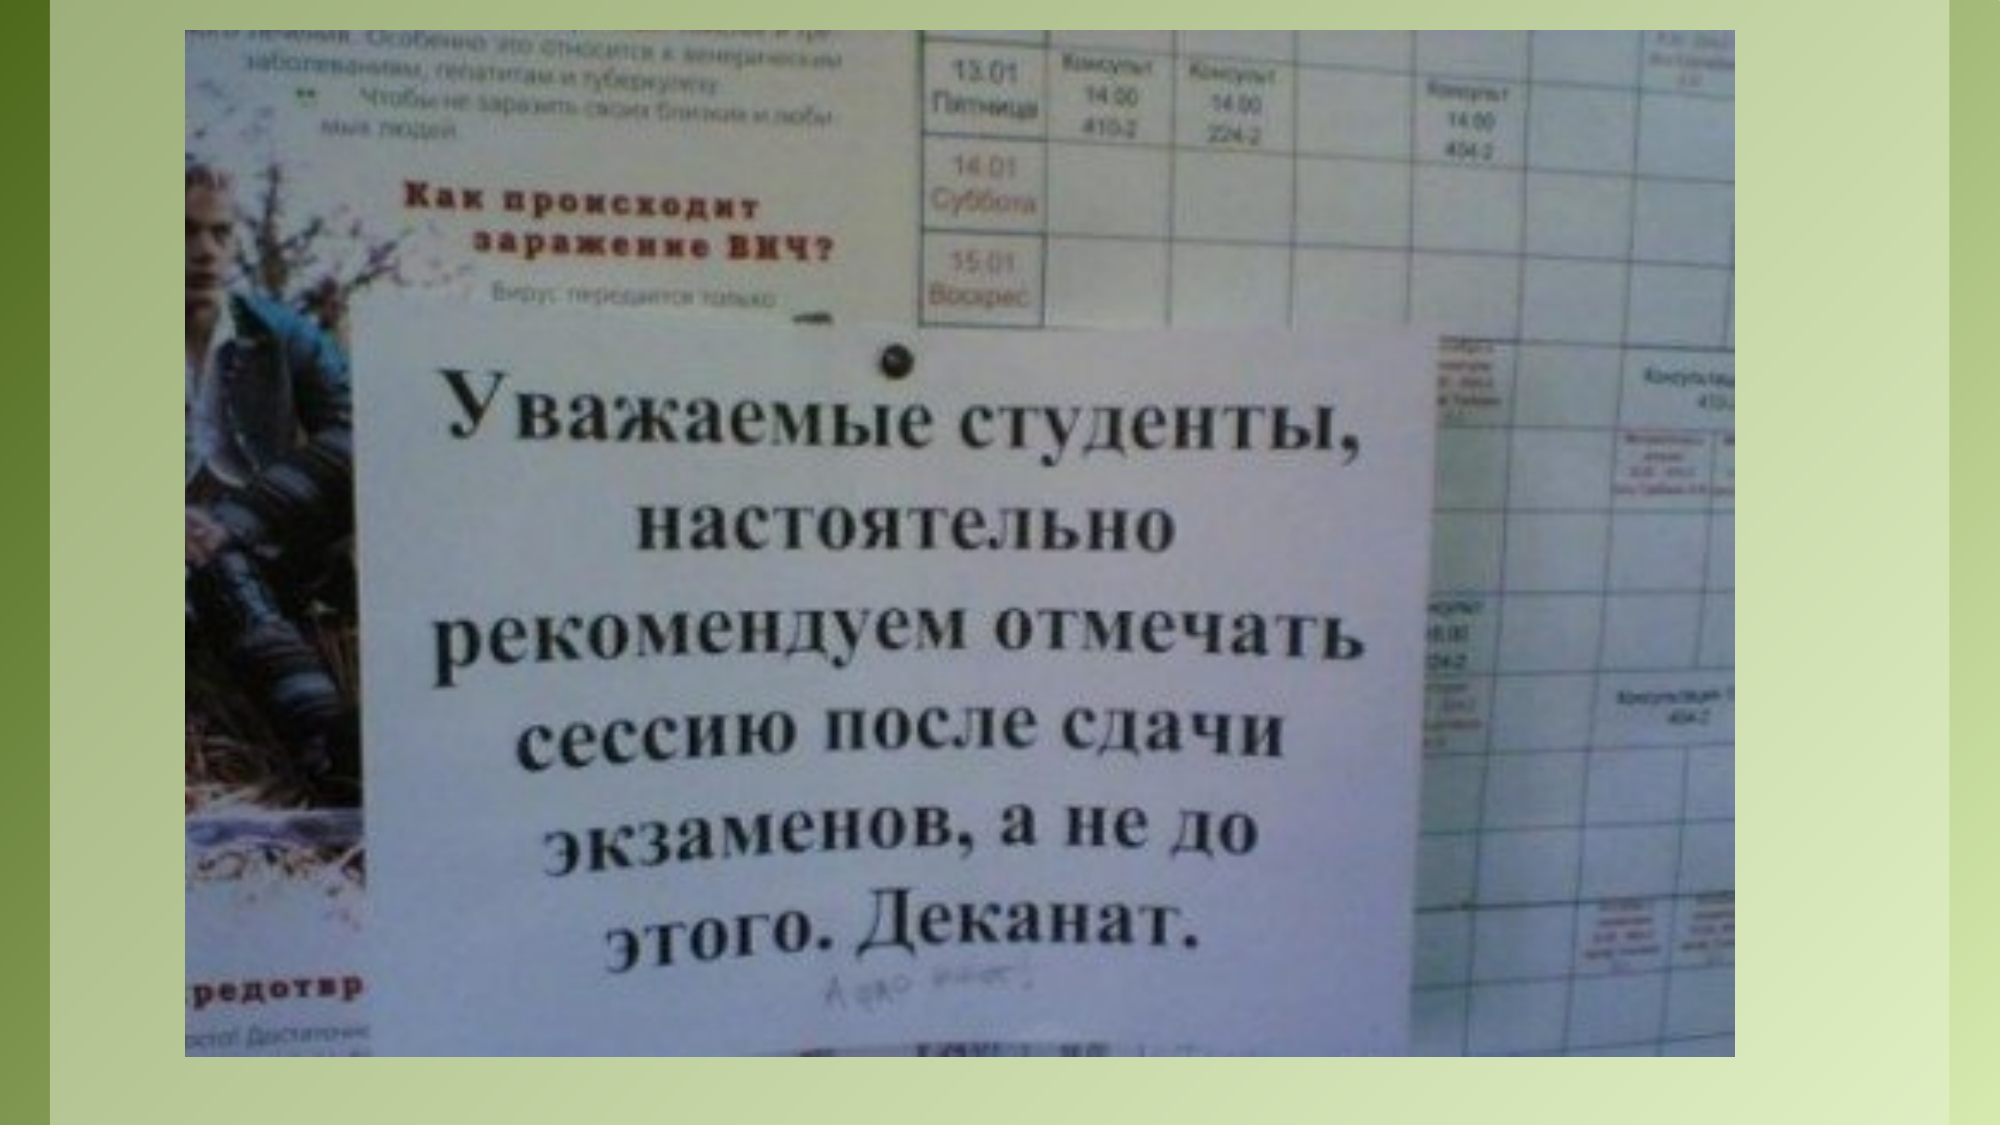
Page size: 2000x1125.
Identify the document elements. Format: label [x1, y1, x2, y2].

list [184, 30, 1735, 1058]
